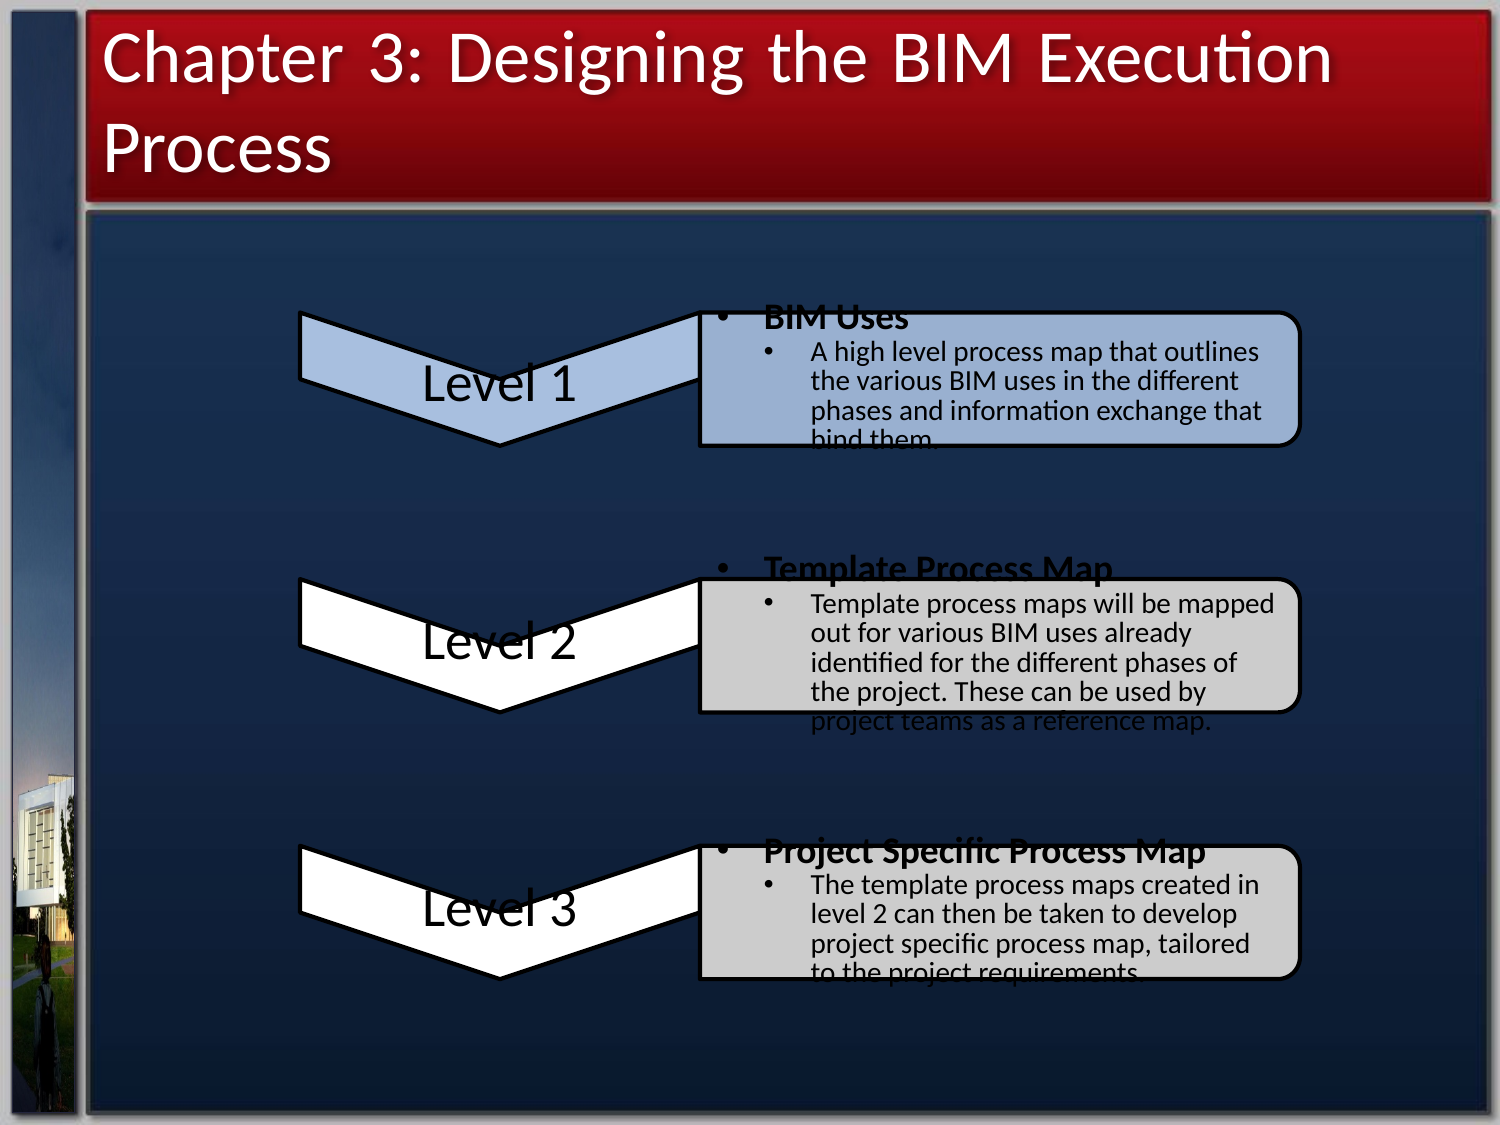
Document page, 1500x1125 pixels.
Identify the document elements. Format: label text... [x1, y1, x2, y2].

text_box Chapter 3: Designing the BIM Execution Process [87, 0, 1350, 195]
picture [0, 0, 1500, 1125]
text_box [299, 312, 1301, 980]
